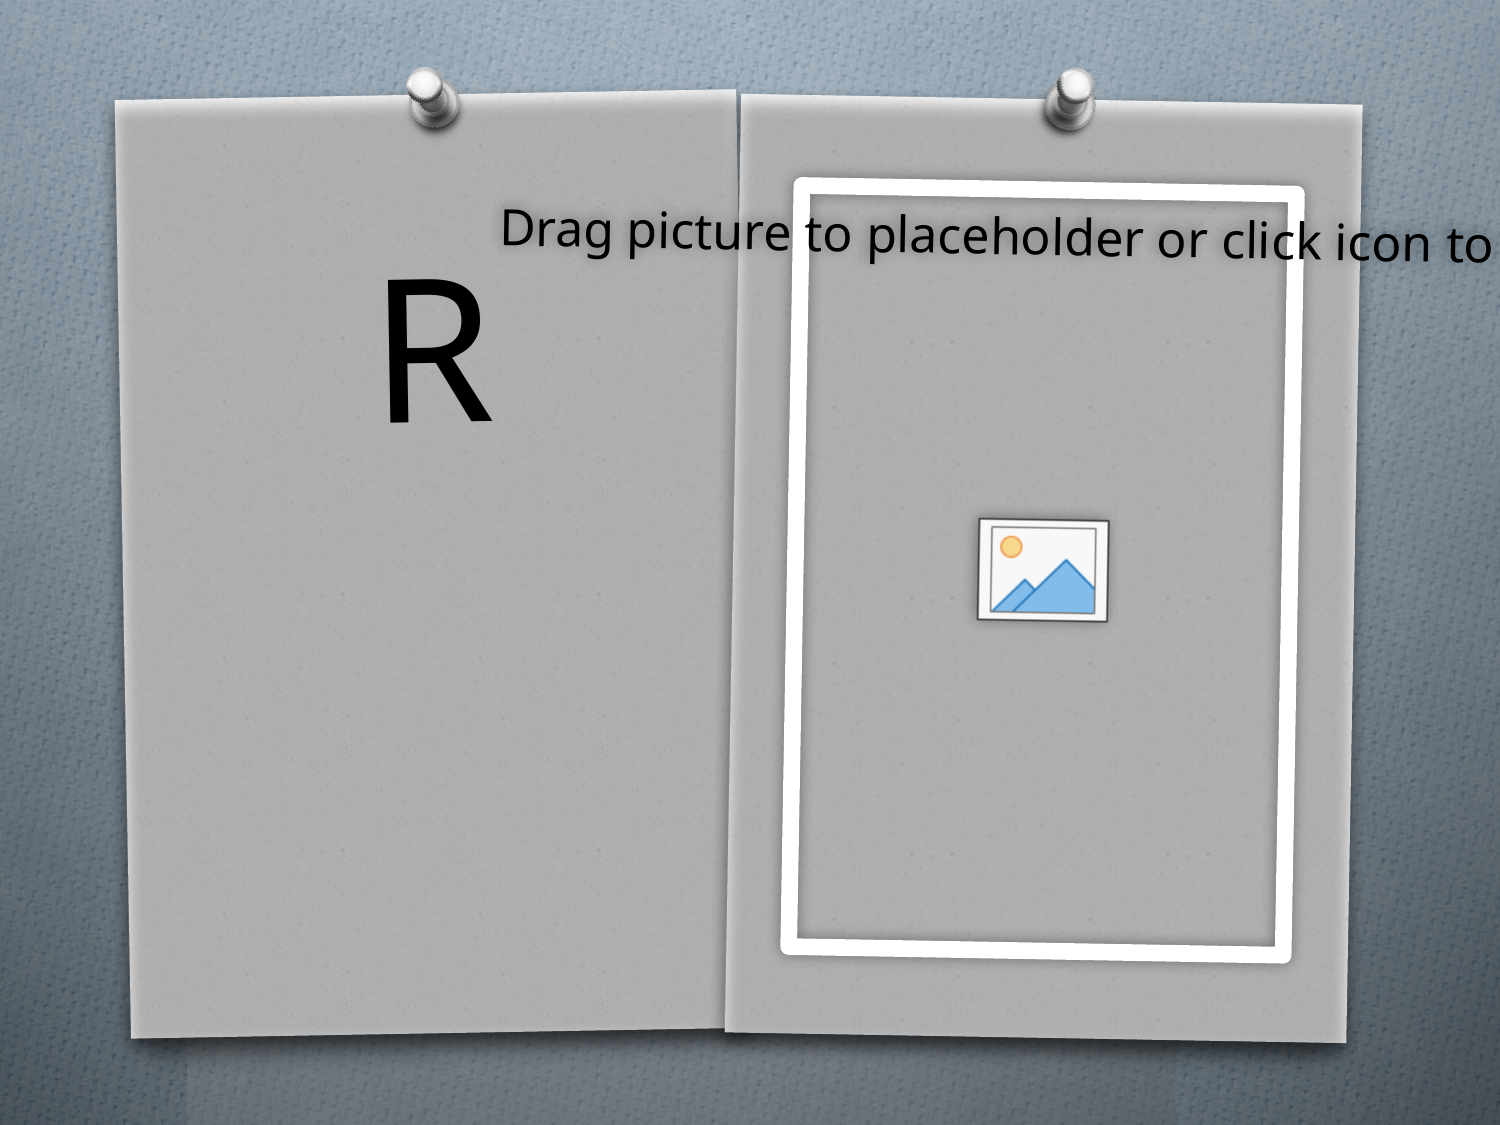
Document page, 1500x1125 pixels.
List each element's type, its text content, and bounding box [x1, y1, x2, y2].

picture [375, 33, 497, 157]
picture [1016, 41, 1138, 162]
title R [179, 222, 687, 475]
picture [803, 197, 1282, 943]
